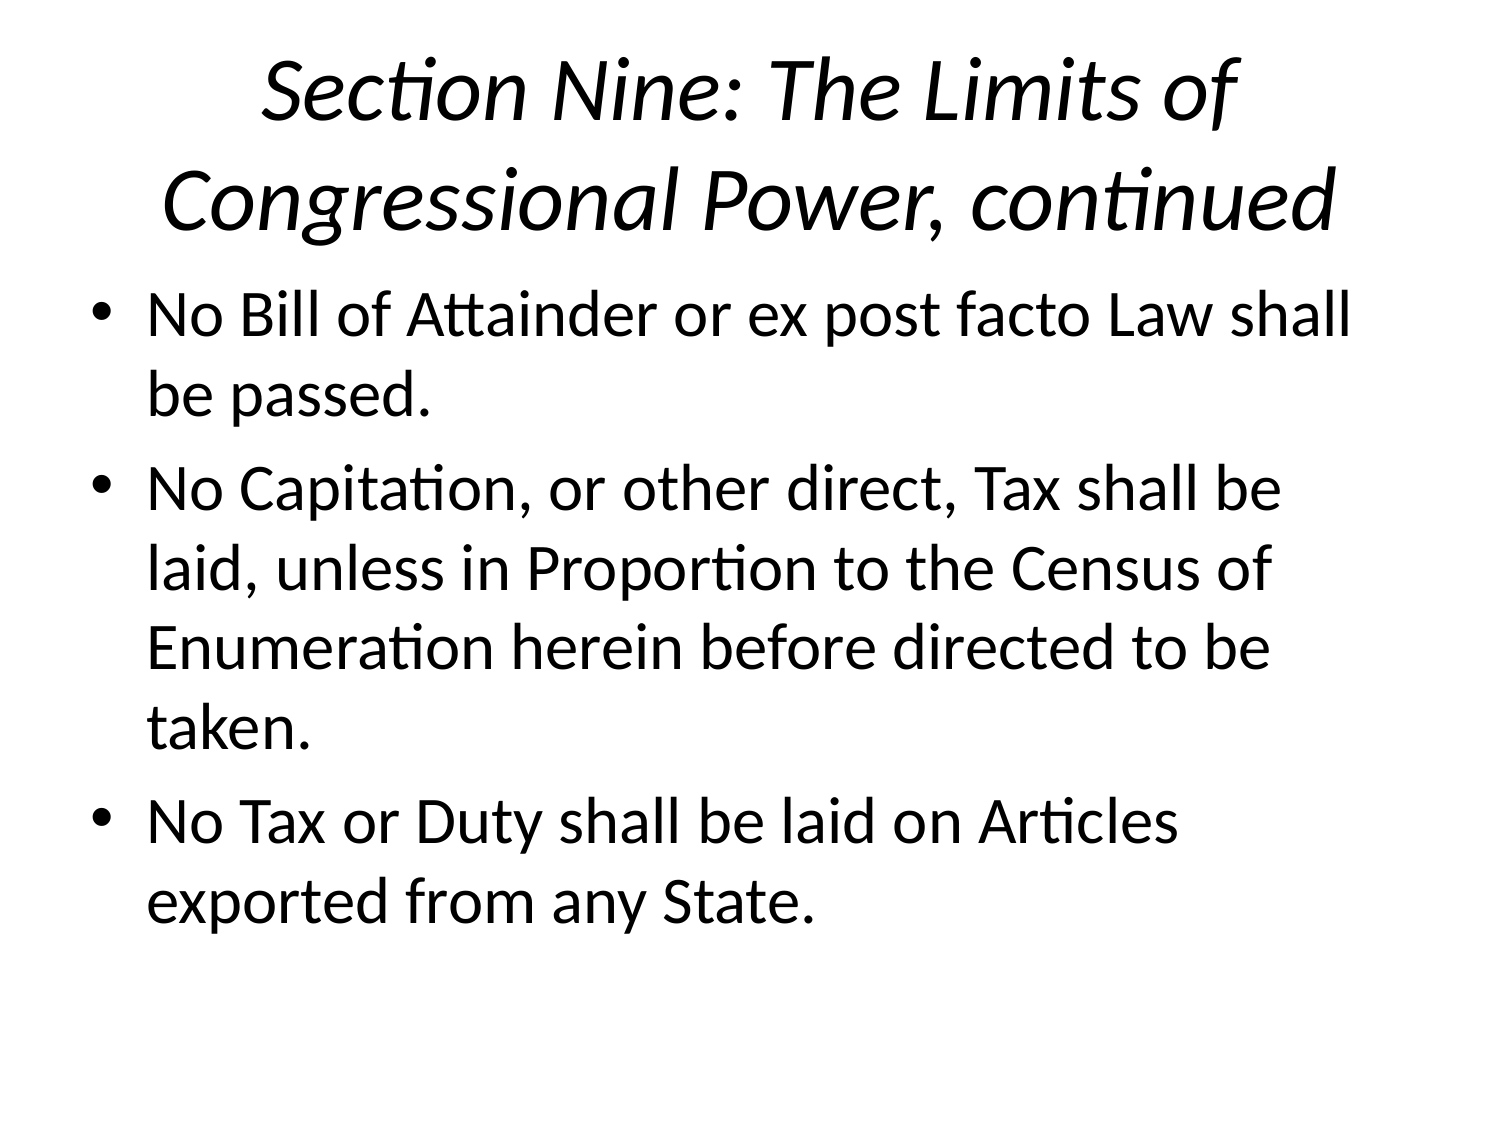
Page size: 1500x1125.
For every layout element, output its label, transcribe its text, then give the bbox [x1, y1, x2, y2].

list No Bill of Attainder or ex post facto Law shall be passed. No Capitation, or other direct, Tax shall be laid, unless in Proportion to the Census of Enumeration herein before directed to be taken. No Tax or Duty shall be laid on Articles exported from any State. [74, 262, 1426, 1006]
title Section Nine: The Limits of Congressional Power, continued [74, 44, 1426, 233]
